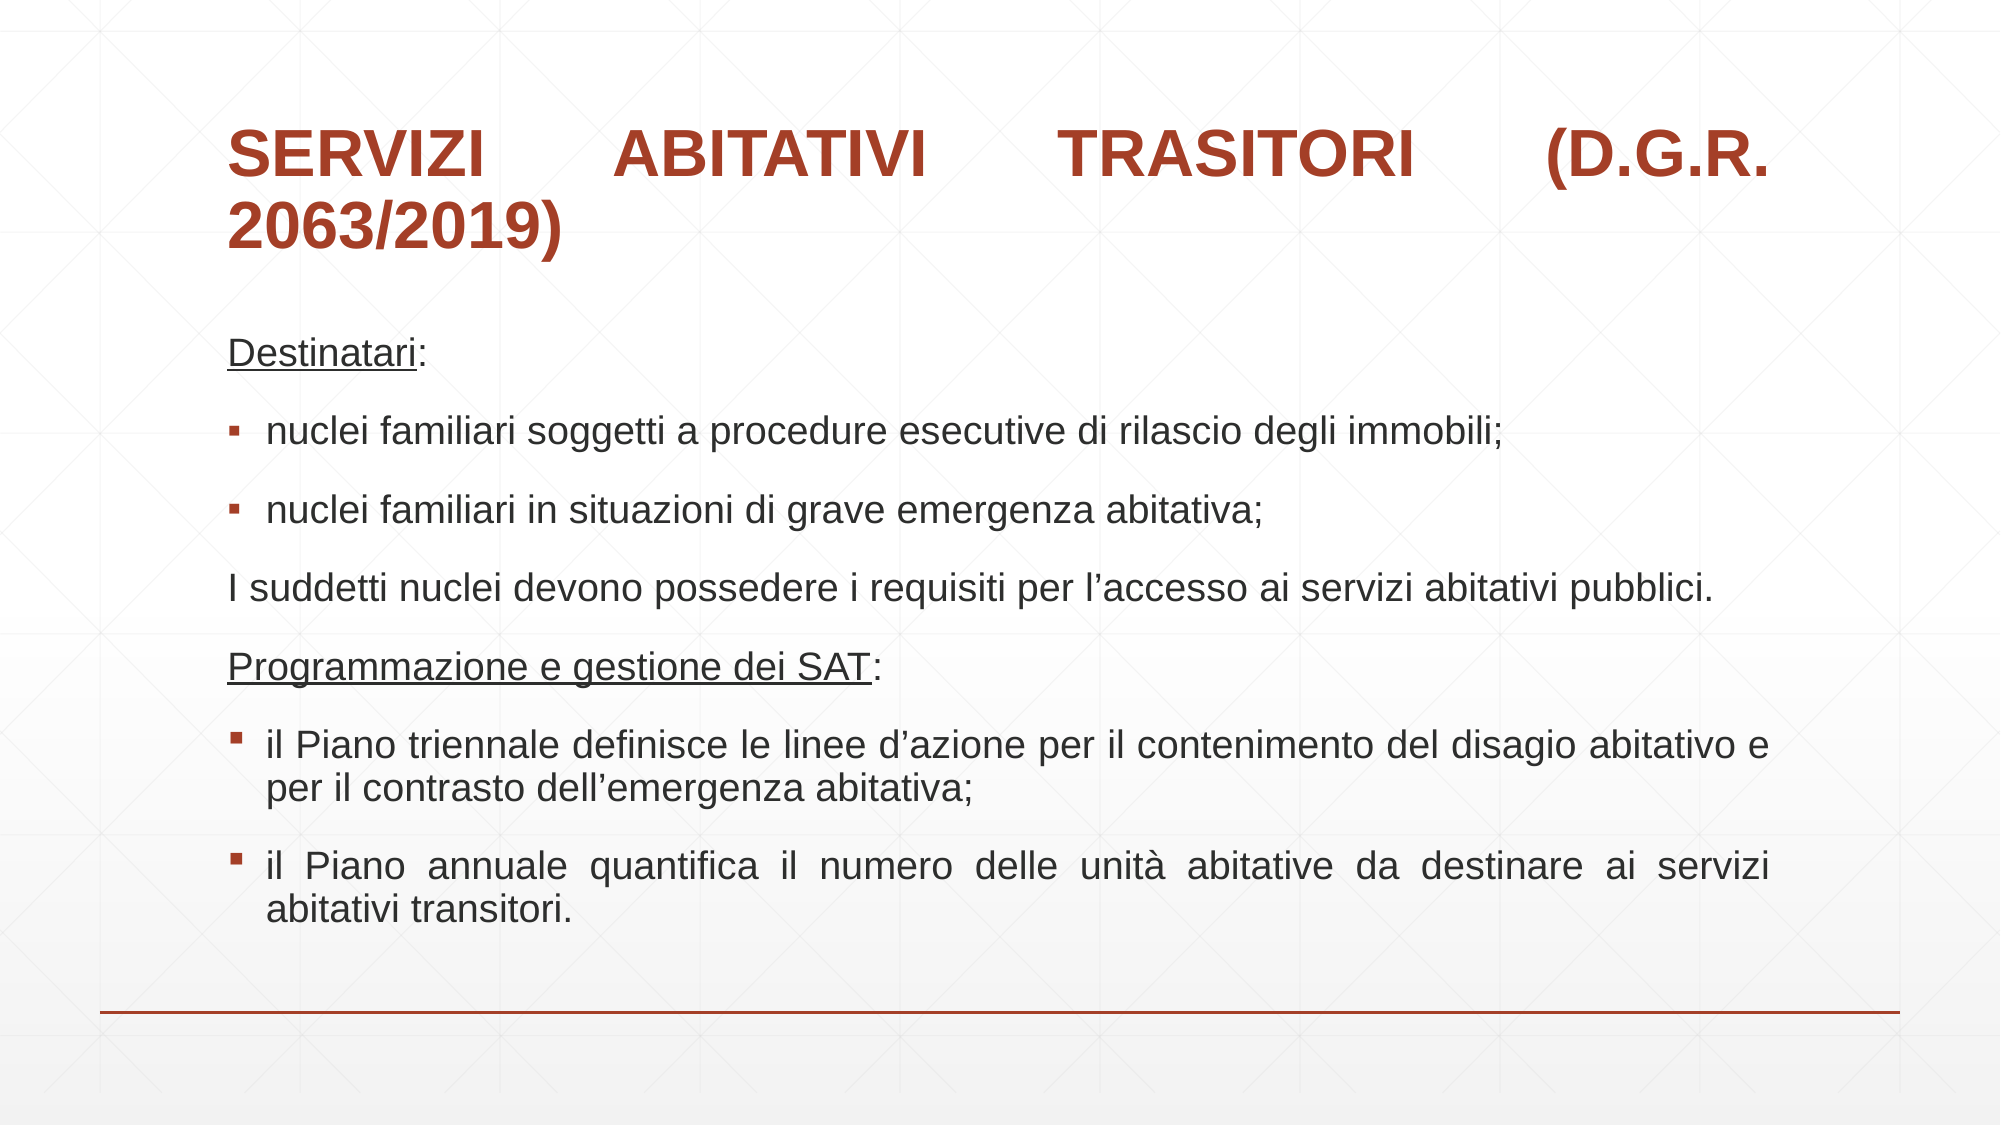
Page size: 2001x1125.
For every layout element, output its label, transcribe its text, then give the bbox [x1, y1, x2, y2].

title SERVIZI ABITATIVI TRASITORI (D.G.R. 2063/2019) [212, 82, 1788, 271]
list Destinatari: nuclei familiari soggetti a procedure esecutive di rilascio degli immobili; nuclei familiari in situazioni di grave emergenza abitativa; I suddetti nuclei devono possedere i requisiti per l’accesso ai servizi abitativi pubblici. Programmazione e gestione dei SAT: il Piano triennale definisce le linee d’azione per il contenimento del disagio abitativo e per il contrasto dell’emergenza abitativa; il Piano annuale quantifica il numero delle unità abitative da destinare ai servizi abitativi transitori. [212, 324, 1788, 950]
